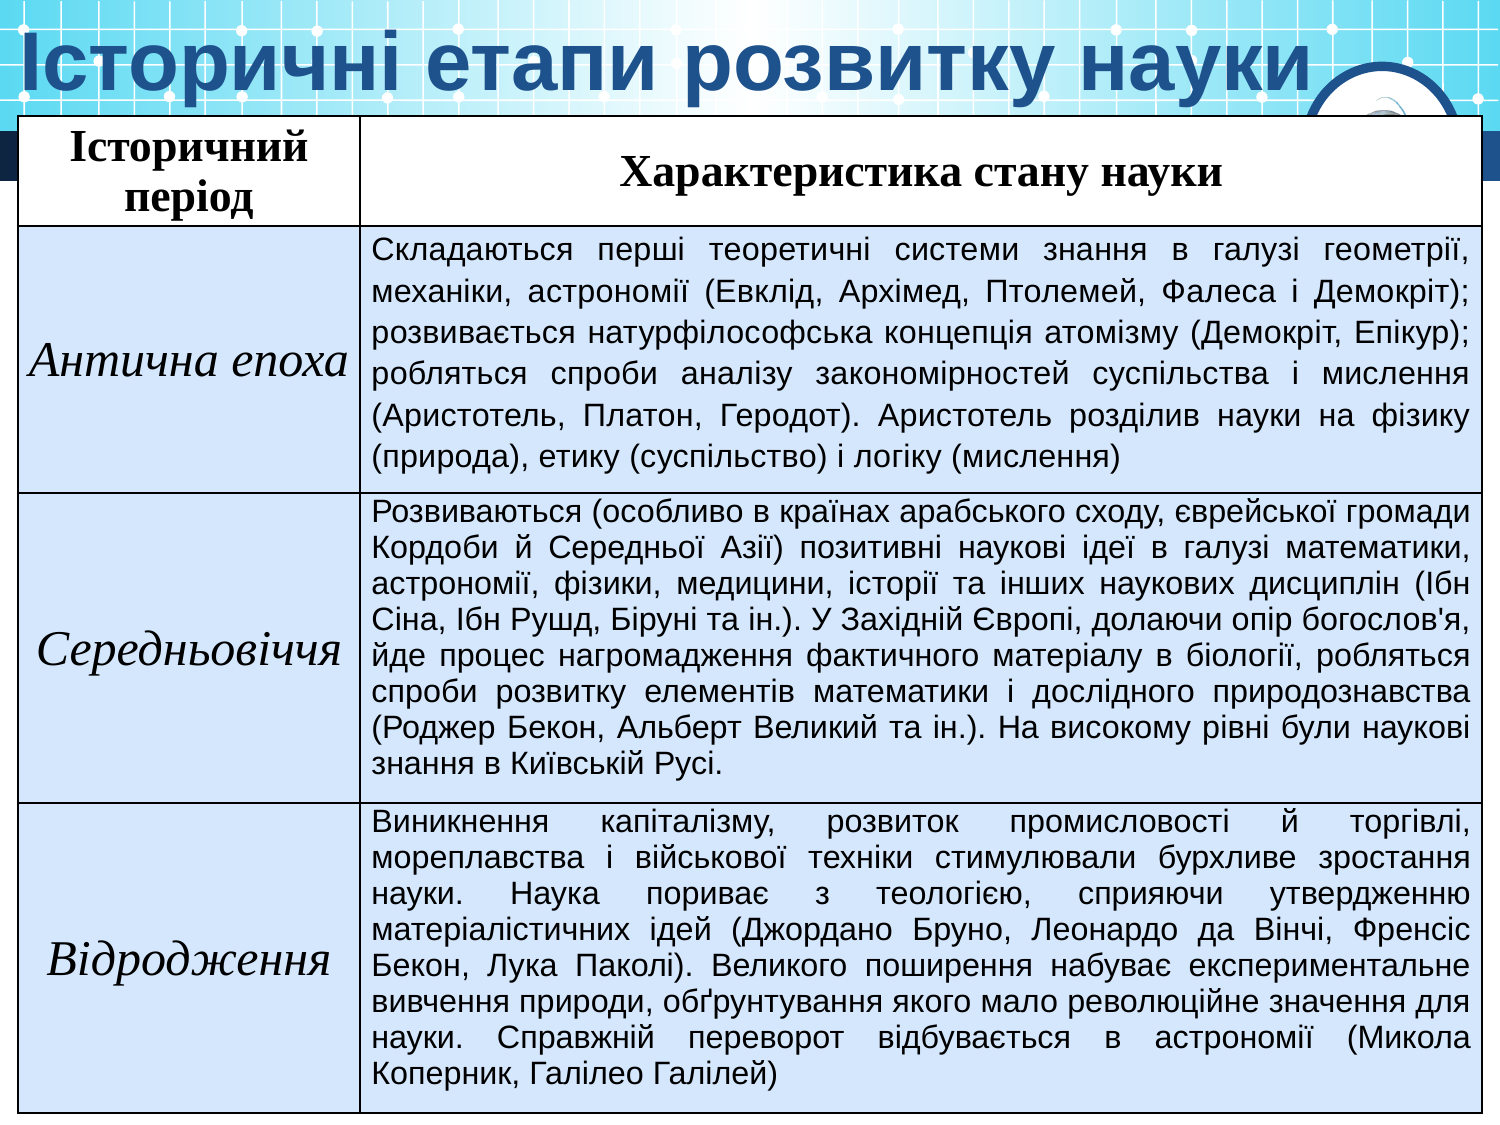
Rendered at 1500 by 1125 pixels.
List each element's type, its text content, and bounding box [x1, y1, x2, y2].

picture [1400, 74, 1446, 115]
table_cell Антична епоха [19, 227, 359, 492]
table_cell Розвиваються (особливо в країнах арабського сходу, єврейської громади Кордоби й Середньої Азії) позитивні наукові ідеї в галузі математики, астрономії, фізики, медицини, історії та інших наукових дисциплін (Ібн Сіна, Ібн Рушд, Біруні та ін.). У Західній Європі, долаючи опір богослов'я, йде процес нагромадження фактичного матеріалу в біології, робляться спроби розвитку елементів математики і дослідного природознавства (Роджер Бекон, Альберт Великий та ін.). На високому рівні були наукові знання в Київській Русі. [361, 494, 1481, 802]
table_cell Середньовіччя [19, 494, 359, 802]
table_header Історичний період [19, 117, 359, 225]
text_box Історичні етапи розвитку науки [0, 0, 1400, 115]
table_cell Складаються перші теоретичні системи знання в галузі геометрії, механіки, астрономії (Евклід, Архімед, Птолемей, Фалеса і Демокріт); розвивається натурфілософська концепція атомізму (Демокріт, Епікур); робляться спроби аналізу закономірностей суспільства і мислення (Аристотель, Платон, Геродот). Аристотель розділив науки на фізику (природа), етику (суспільство) і логіку (мислення) [361, 227, 1481, 492]
table_header Характеристика стану науки [361, 117, 1481, 225]
table_cell Виникнення капіталізму, розвиток промисловості й торгівлі, мореплавства і військової техніки стимулювали бурхливе зростання науки. Наука пориває з теологією, сприяючи утвердженню матеріалістичних ідей (Джордано Бруно, Леонардо да Вінчі, Френсіс Бекон, Лука Паколі). Великого поширення набуває експериментальне вивчення природи, обґрунтування якого мало революційне значення для науки. Справжній переворот відбувається в астрономії (Микола Коперник, Галілео Галілей) [361, 804, 1481, 1112]
table_cell Відродження [19, 804, 359, 1112]
